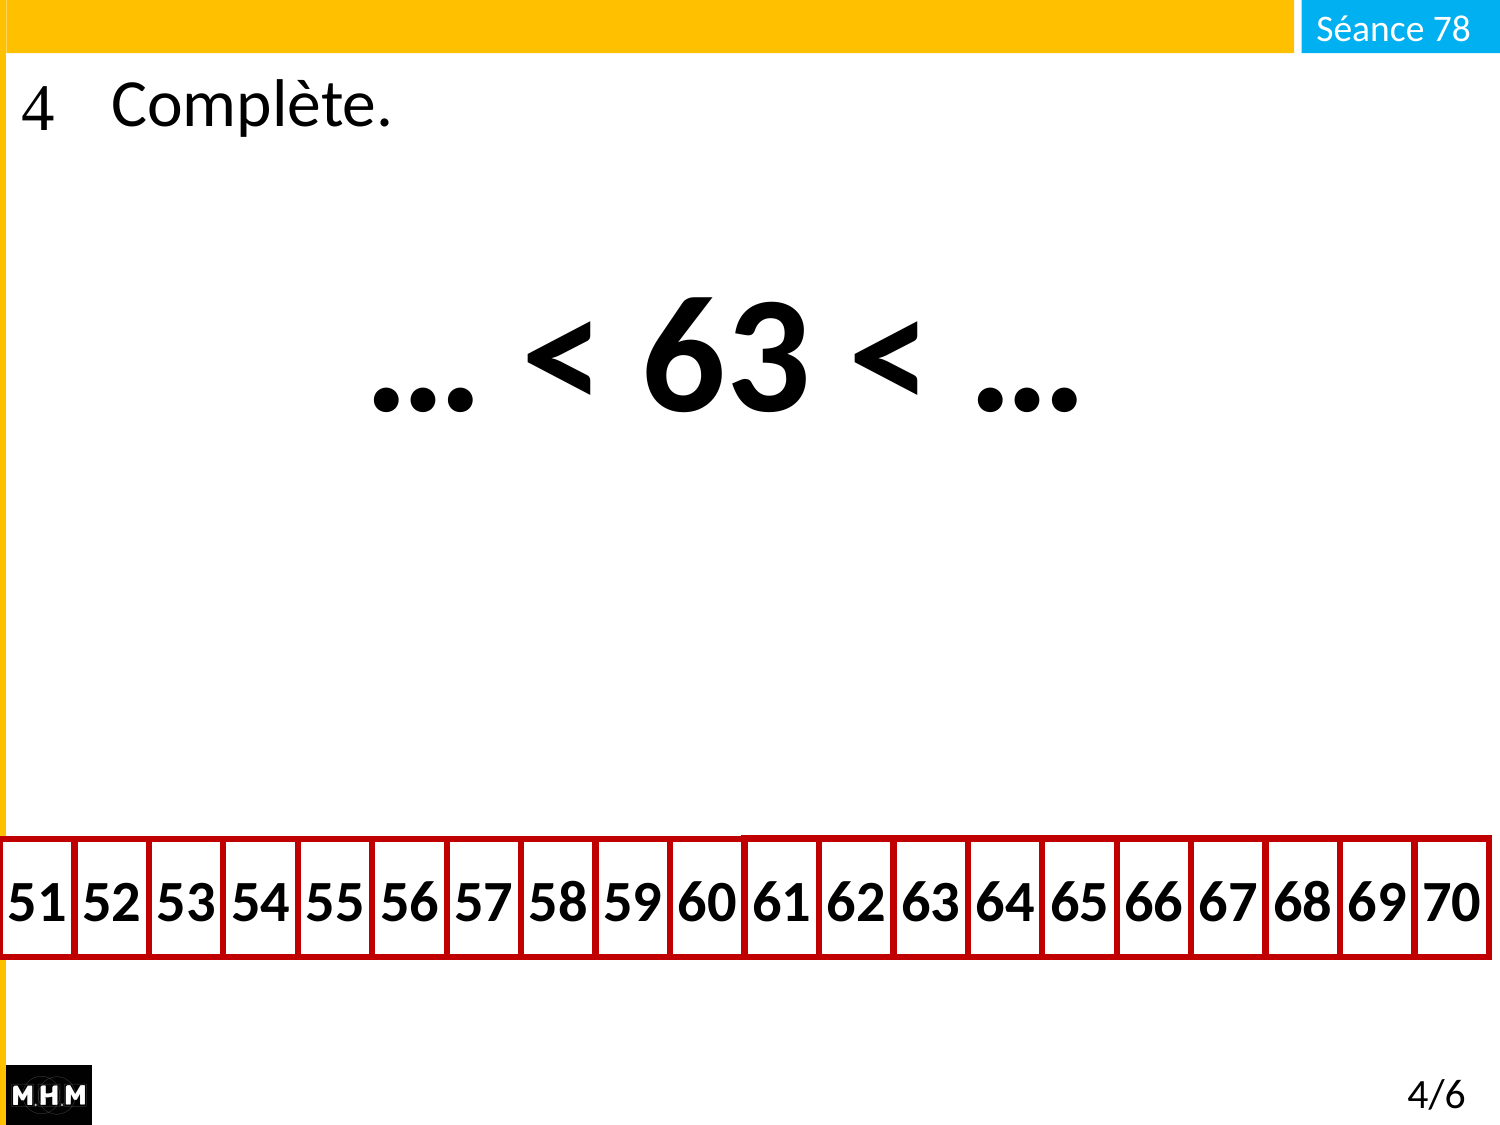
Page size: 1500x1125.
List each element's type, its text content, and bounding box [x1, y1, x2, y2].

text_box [744, 838, 1489, 958]
list 4/6 [1373, 1064, 1500, 1125]
title Complète. [96, 60, 1391, 149]
text_box … < 63 < … [348, 237, 1105, 453]
picture [6, 1065, 92, 1125]
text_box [0, 838, 744, 958]
